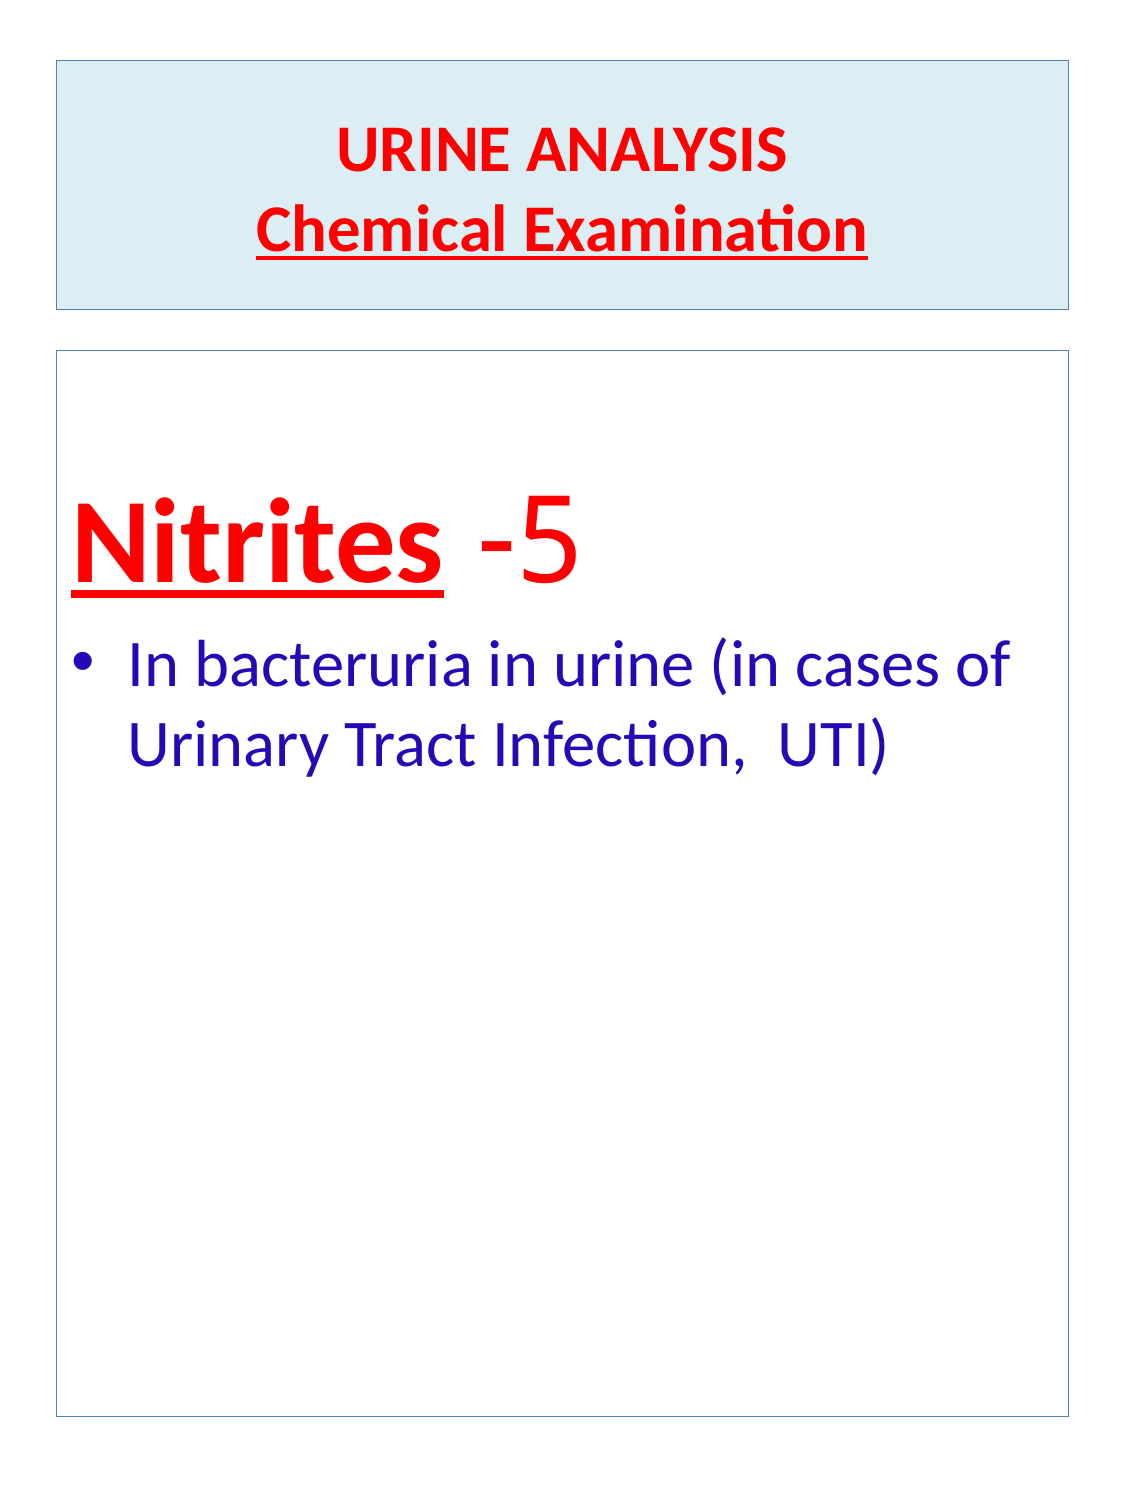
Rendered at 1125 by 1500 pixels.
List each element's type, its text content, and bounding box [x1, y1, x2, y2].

list 5- Nitrites In bacteruria in urine (in cases of Urinary Tract Infection, UTI) [56, 350, 1069, 1417]
title URINE ANALYSIS Chemical Examination [56, 60, 1069, 310]
